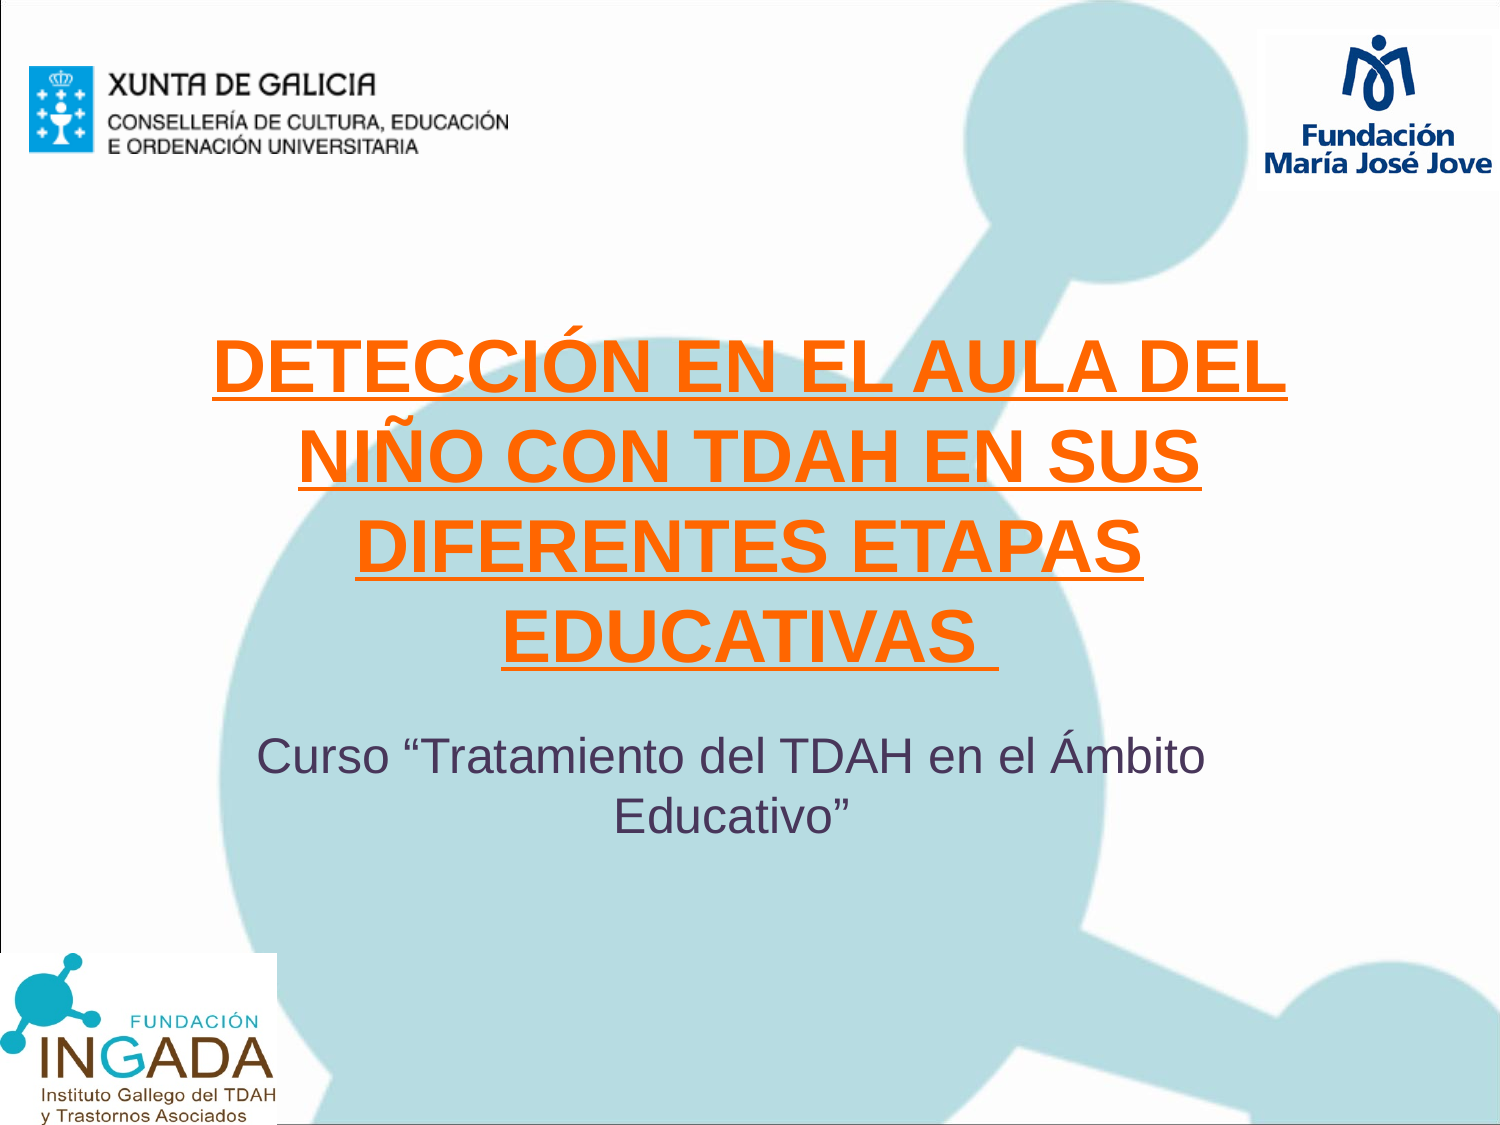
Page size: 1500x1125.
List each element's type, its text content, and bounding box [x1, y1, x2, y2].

text_box DETECCIÓN EN EL AULA DEL NIÑO CON TDAH EN SUS DIFERENTES ETAPAS EDUCATIVAS [112, 278, 1388, 717]
text_box Curso “Tratamiento del TDAH en el Ámbito Educativo” [206, 716, 1257, 1004]
picture [0, 0, 1500, 1125]
